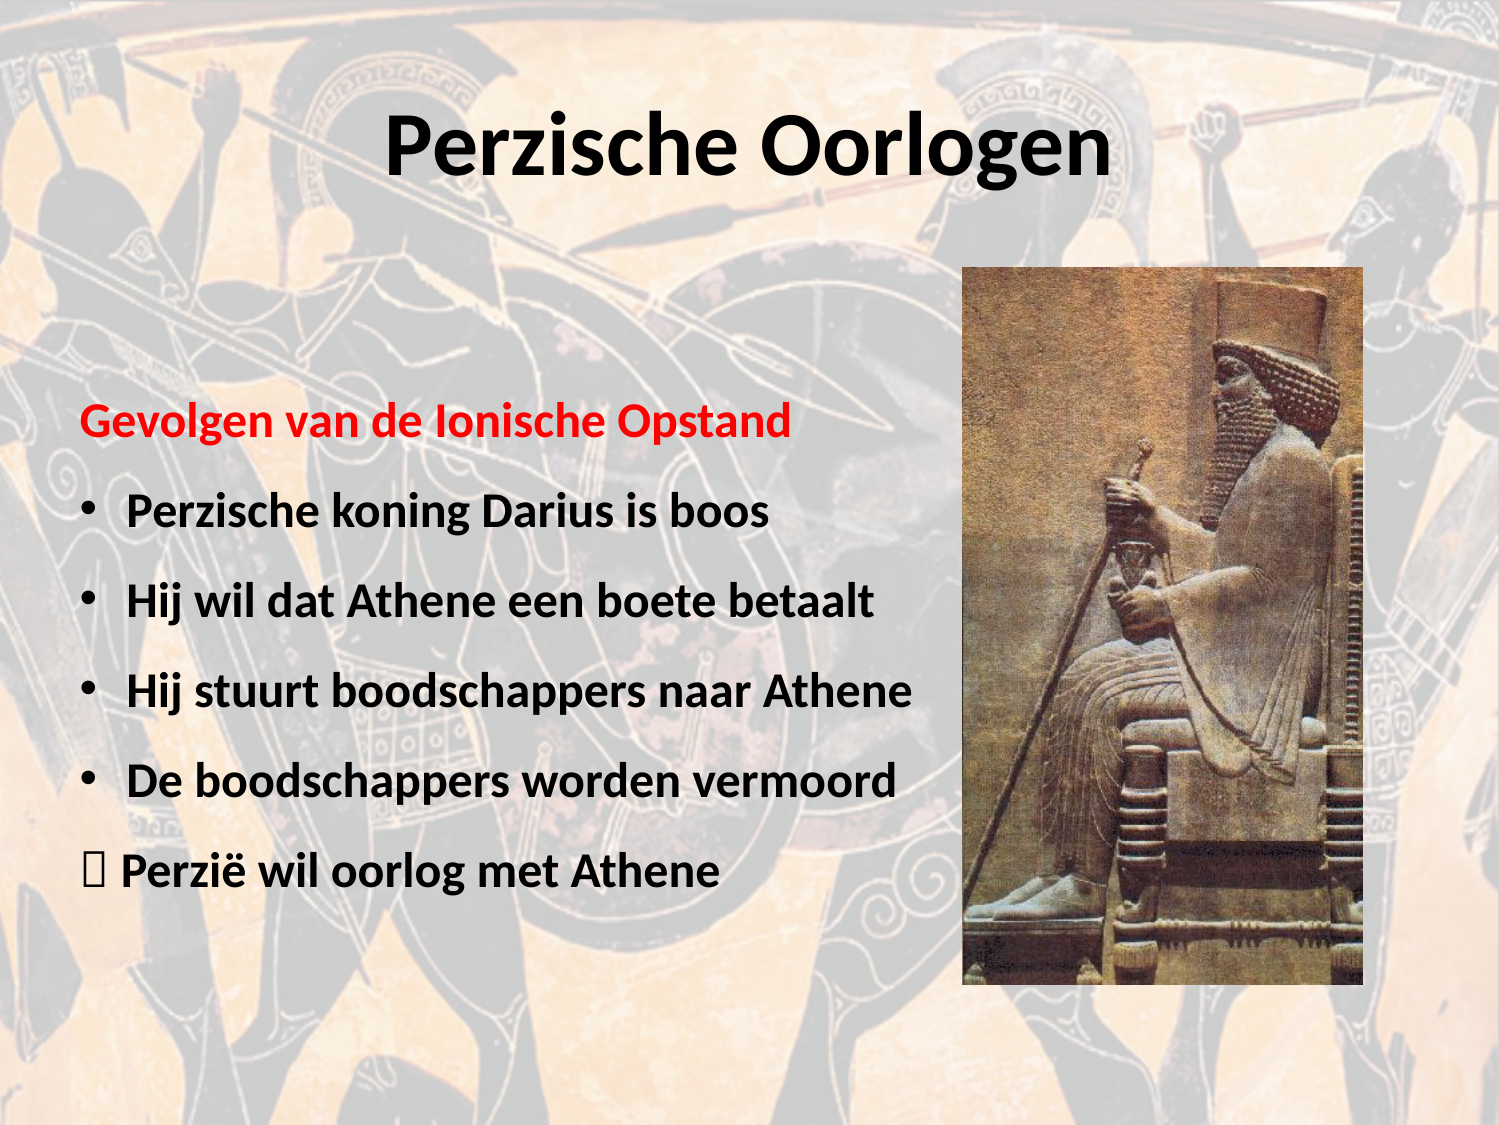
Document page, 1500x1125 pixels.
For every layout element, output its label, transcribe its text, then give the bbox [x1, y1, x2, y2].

text_box Gevolgen van de Ionische Opstand Perzische koning Darius is boos Hij wil dat Athene een boete betaalt Hij stuurt boodschappers naar Athene De boodschappers worden vermoord  Perzië wil oorlog met Athene [64, 349, 957, 905]
title Perzische Oorlogen [75, 45, 1425, 233]
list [962, 266, 1363, 986]
